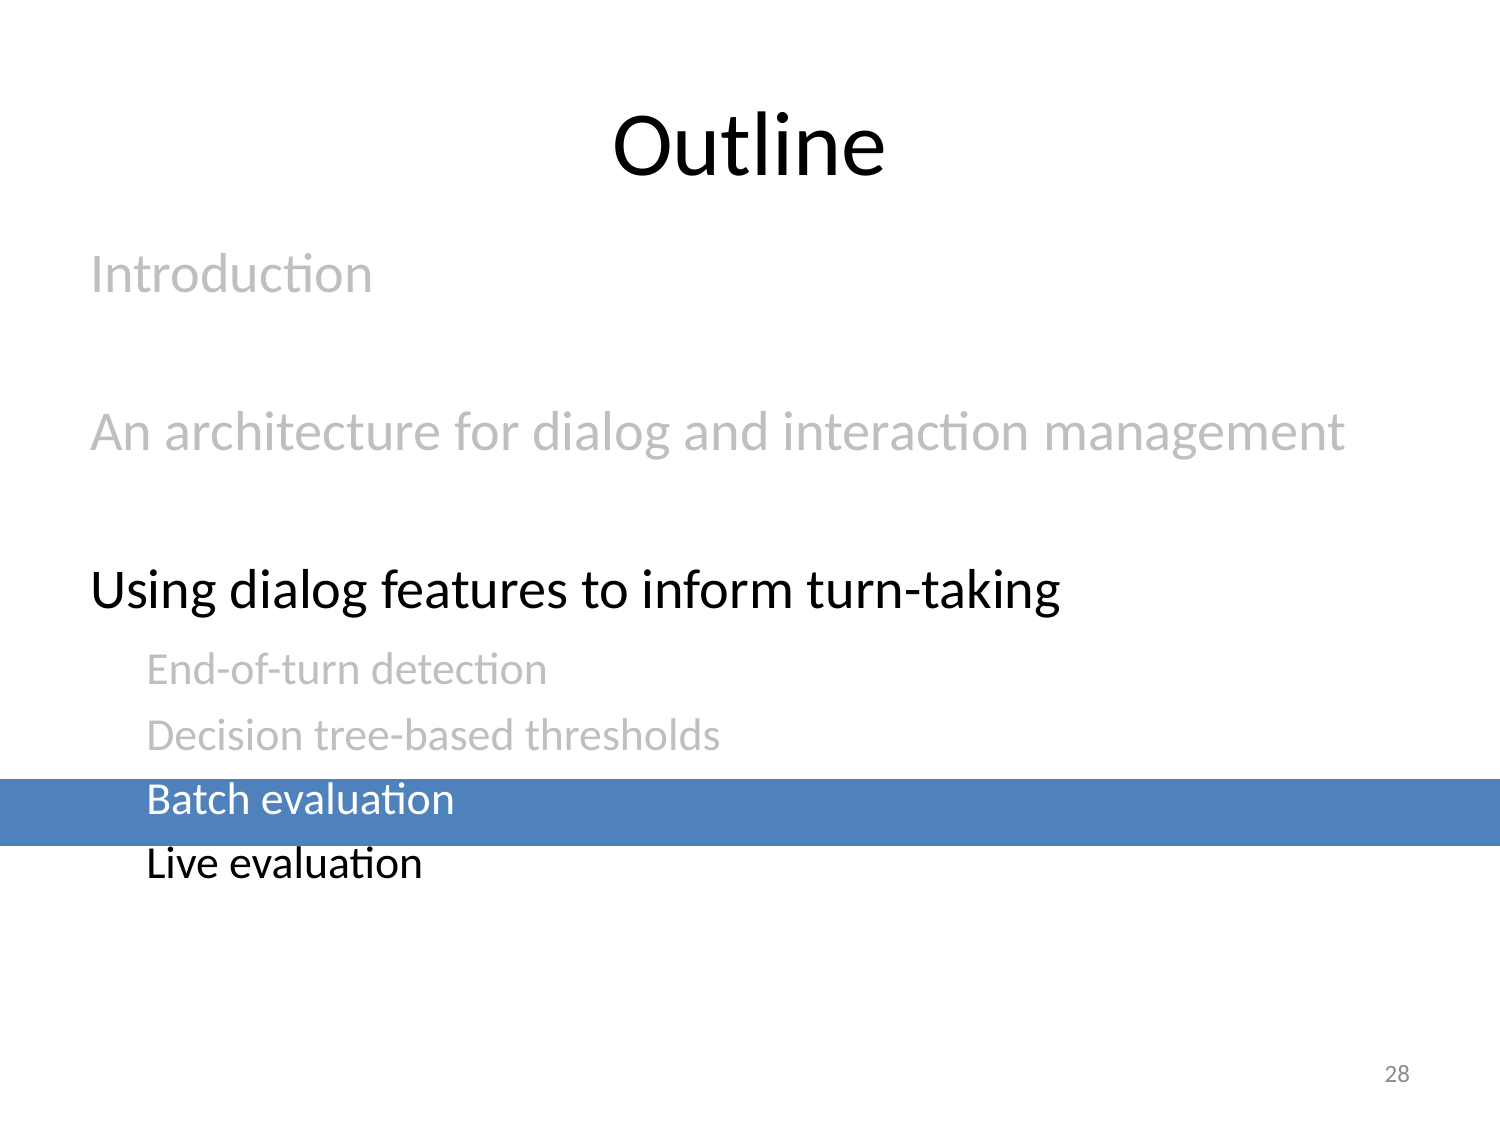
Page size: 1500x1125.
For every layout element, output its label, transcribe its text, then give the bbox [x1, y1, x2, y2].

list Introduction An architecture for dialog and interaction management Using dialog features to inform turn-taking End-of-turn detection Decision tree-based thresholds Batch evaluation Live evaluation [75, 229, 1425, 1005]
text_box [0, 777, 75, 848]
slide_number 28 [1074, 1042, 1425, 1103]
text_box [1425, 777, 1500, 848]
title Outline [75, 45, 1425, 229]
